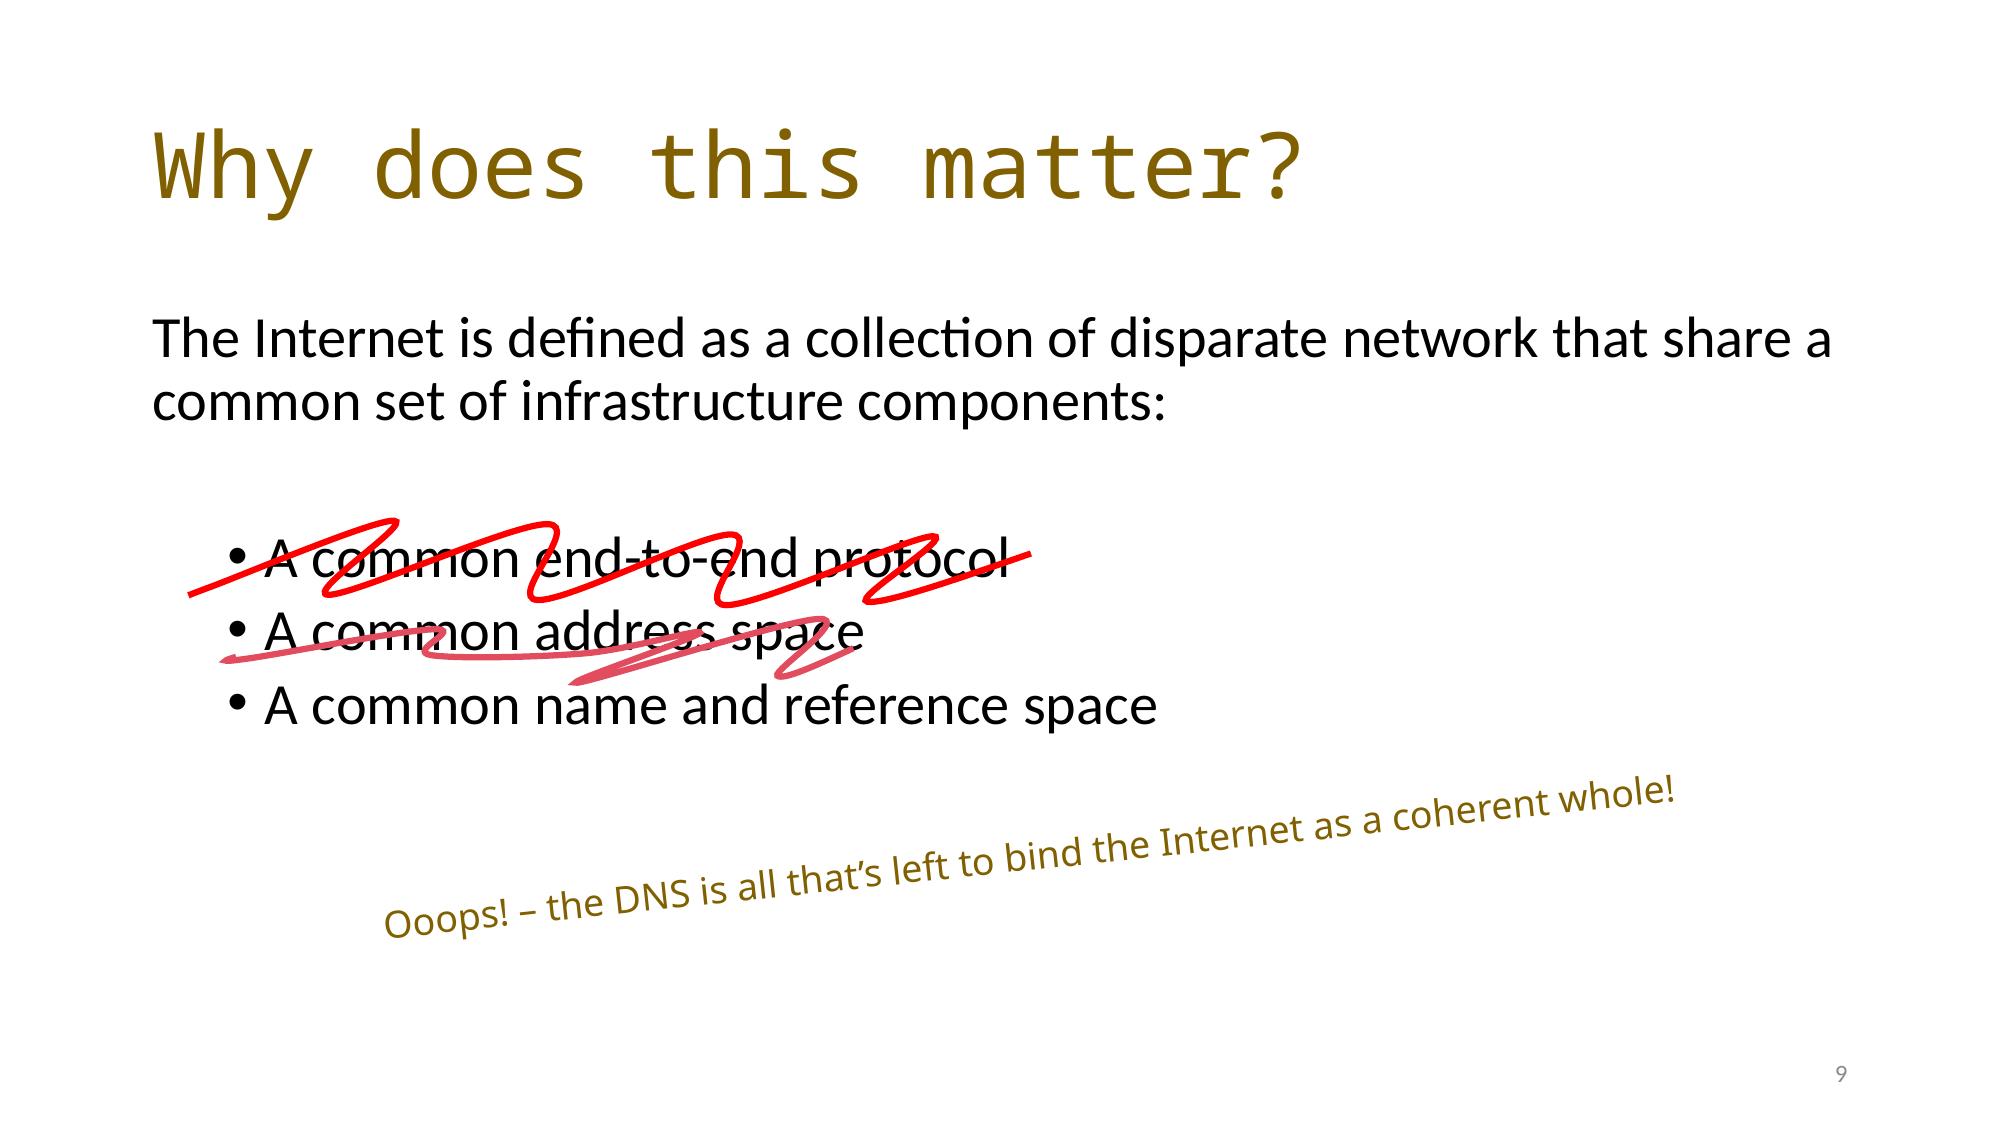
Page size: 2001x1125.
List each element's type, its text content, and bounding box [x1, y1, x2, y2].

slide_number 9 [1412, 1042, 1863, 1103]
text_box Ooops! – the DNS is all that’s left to bind the Internet as a coherent whole! [365, 754, 1693, 956]
text_box [223, 617, 854, 684]
list The Internet is defined as a collection of disparate network that share a common set of infrastructure components: A common end-to-end protocol A common address space A common name and reference space [137, 299, 1863, 1014]
text_box [188, 519, 1032, 607]
title Why does this matter? [137, 59, 1863, 278]
